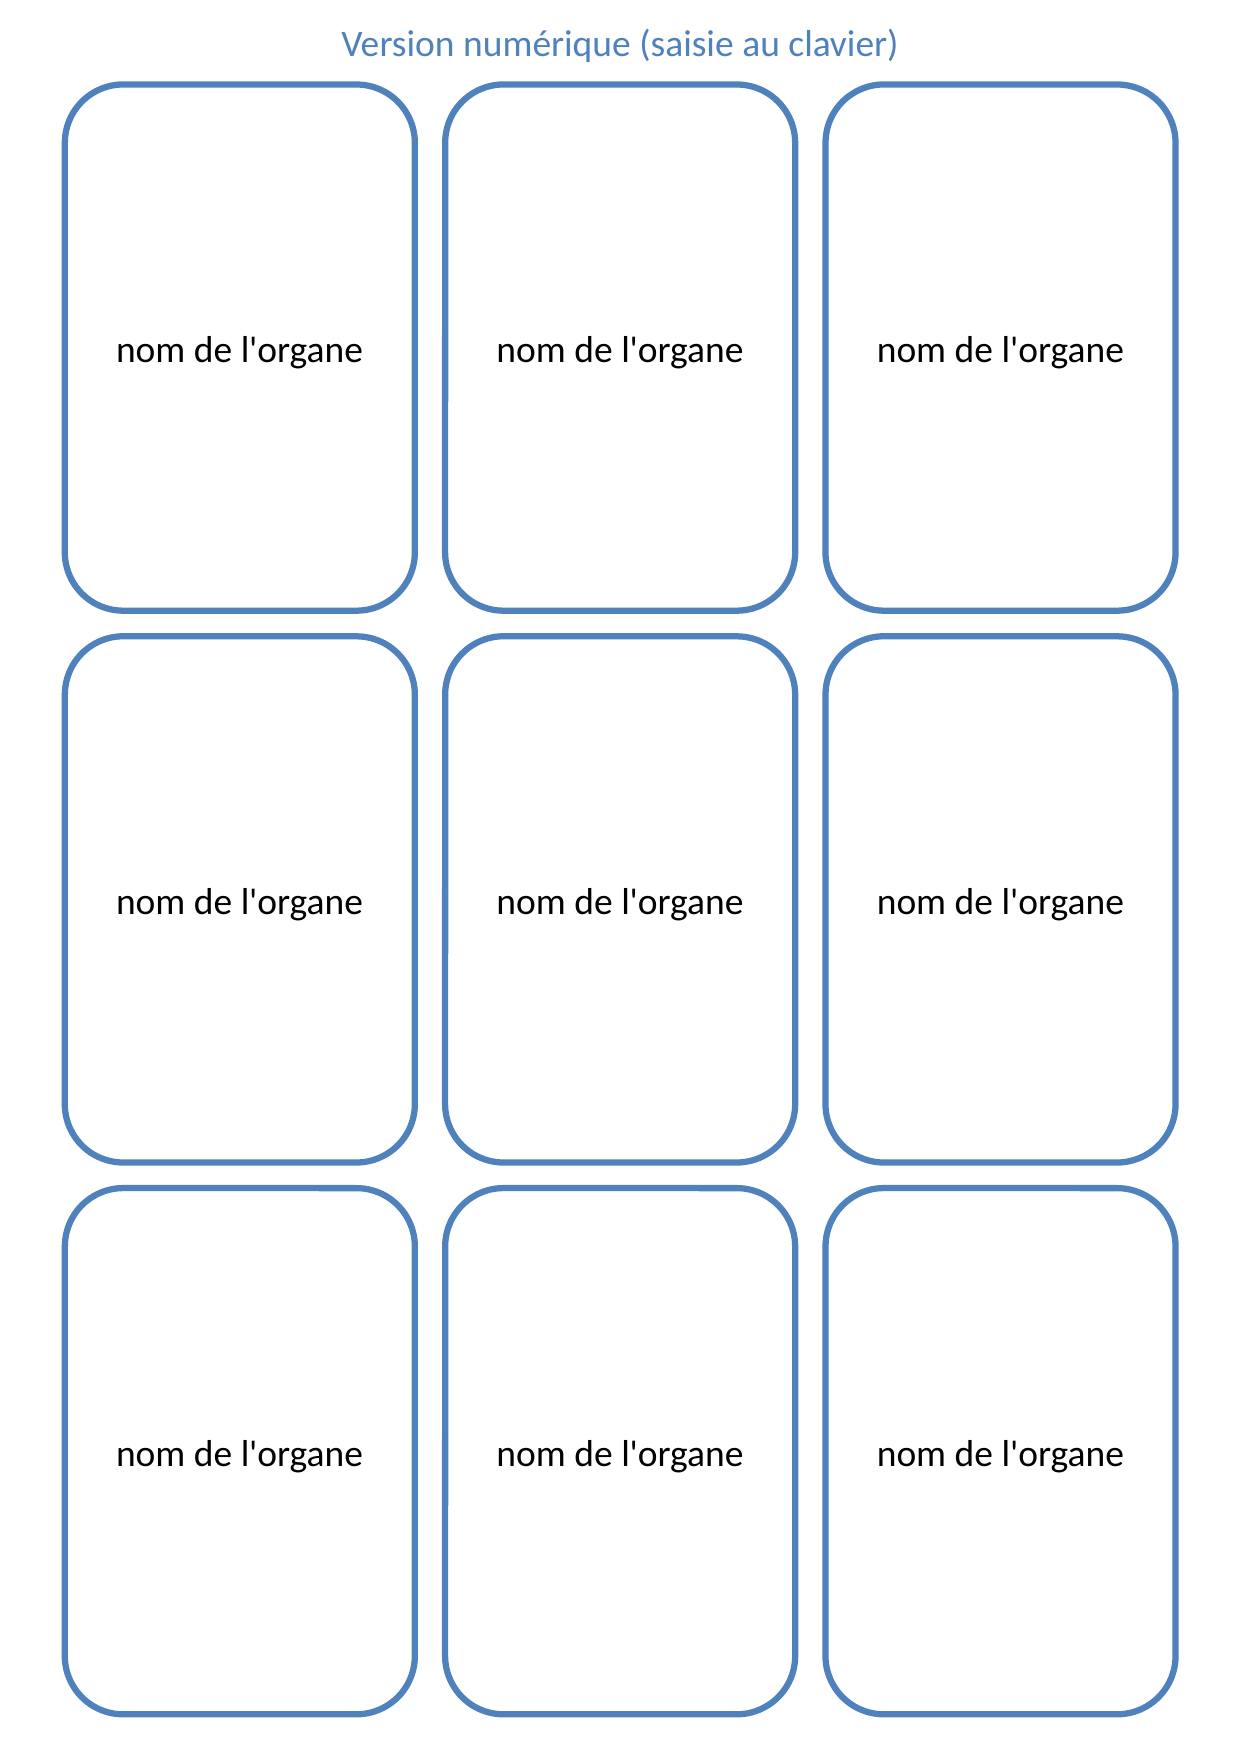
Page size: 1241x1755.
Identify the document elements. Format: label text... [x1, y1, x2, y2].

text_box Version numérique (saisie au clavier) [64, 11, 1176, 72]
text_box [64, 84, 1176, 1715]
